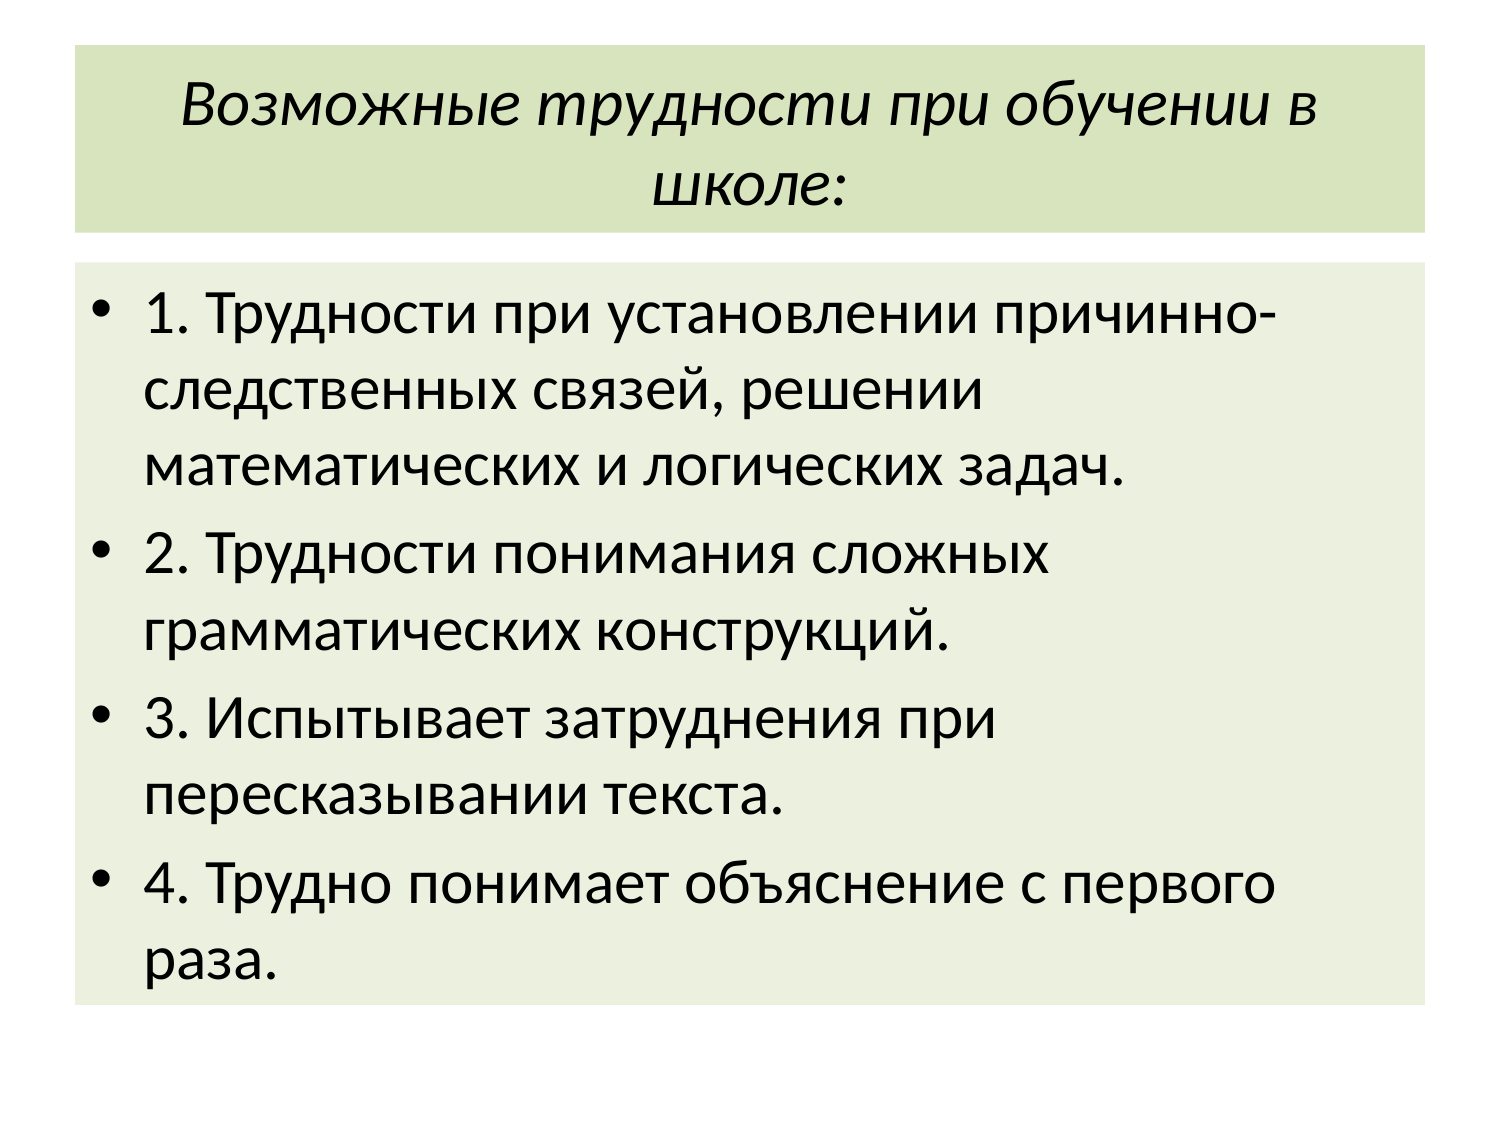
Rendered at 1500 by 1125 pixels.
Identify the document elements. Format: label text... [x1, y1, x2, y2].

list 1. Трудности при установлении причинно-следственных связей, решении математических и логических задач. 2. Трудности понимания сложных грамматических конструкций. 3. Испытывает затруднения при пересказывании текста. 4. Трудно понимает объяснение с первого раза. [75, 262, 1425, 1005]
title Возможные трудности при обучении в школе: [75, 45, 1425, 233]
